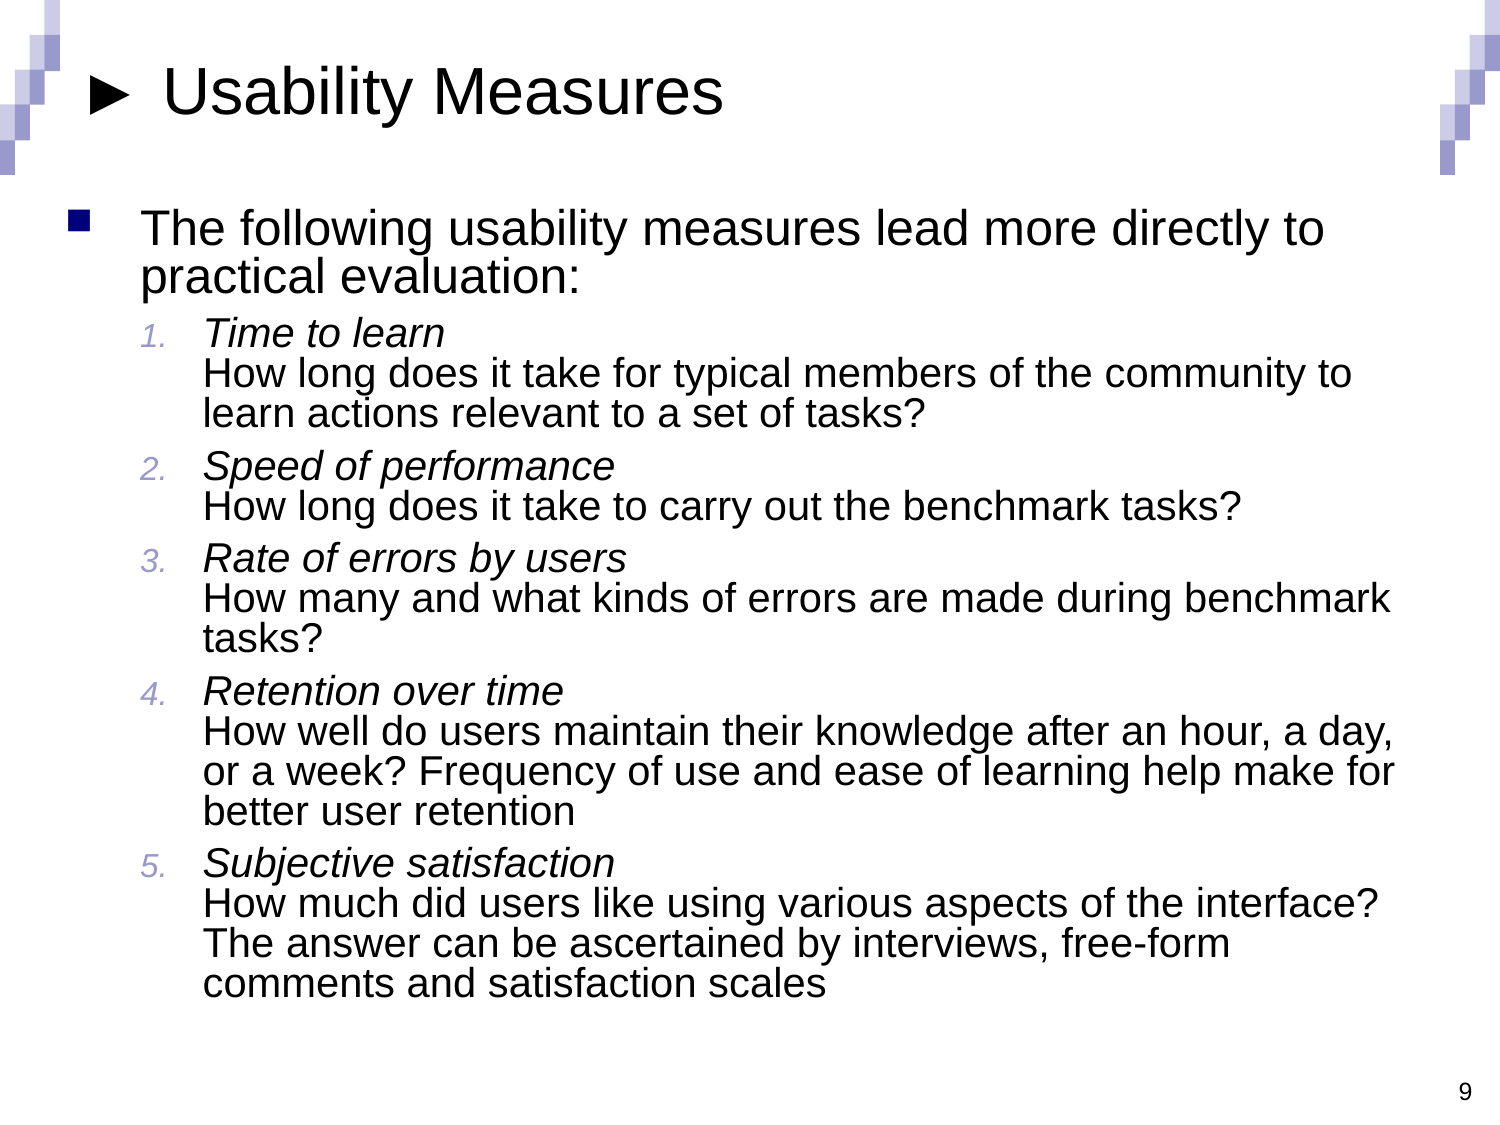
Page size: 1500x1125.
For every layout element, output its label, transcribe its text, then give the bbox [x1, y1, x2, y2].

title ► Usability Measures [62, 0, 1438, 176]
slide_number 9 [1137, 1062, 1488, 1113]
list The following usability measures lead more directly to practical evaluation: Time to learn How long does it take for typical members of the community to learn actions relevant to a set of tasks? Speed of performance How long does it take to carry out the benchmark tasks? Rate of errors by users How many and what kinds of errors are made during benchmark tasks? Retention over time How well do users maintain their knowledge after an hour, a day, or a week? Frequency of use and ease of learning help make for better user retention Subjective satisfaction How much did users like using various aspects of the interface? The answer can be ascertained by interviews, free-form comments and satisfaction scales [49, 199, 1426, 1063]
